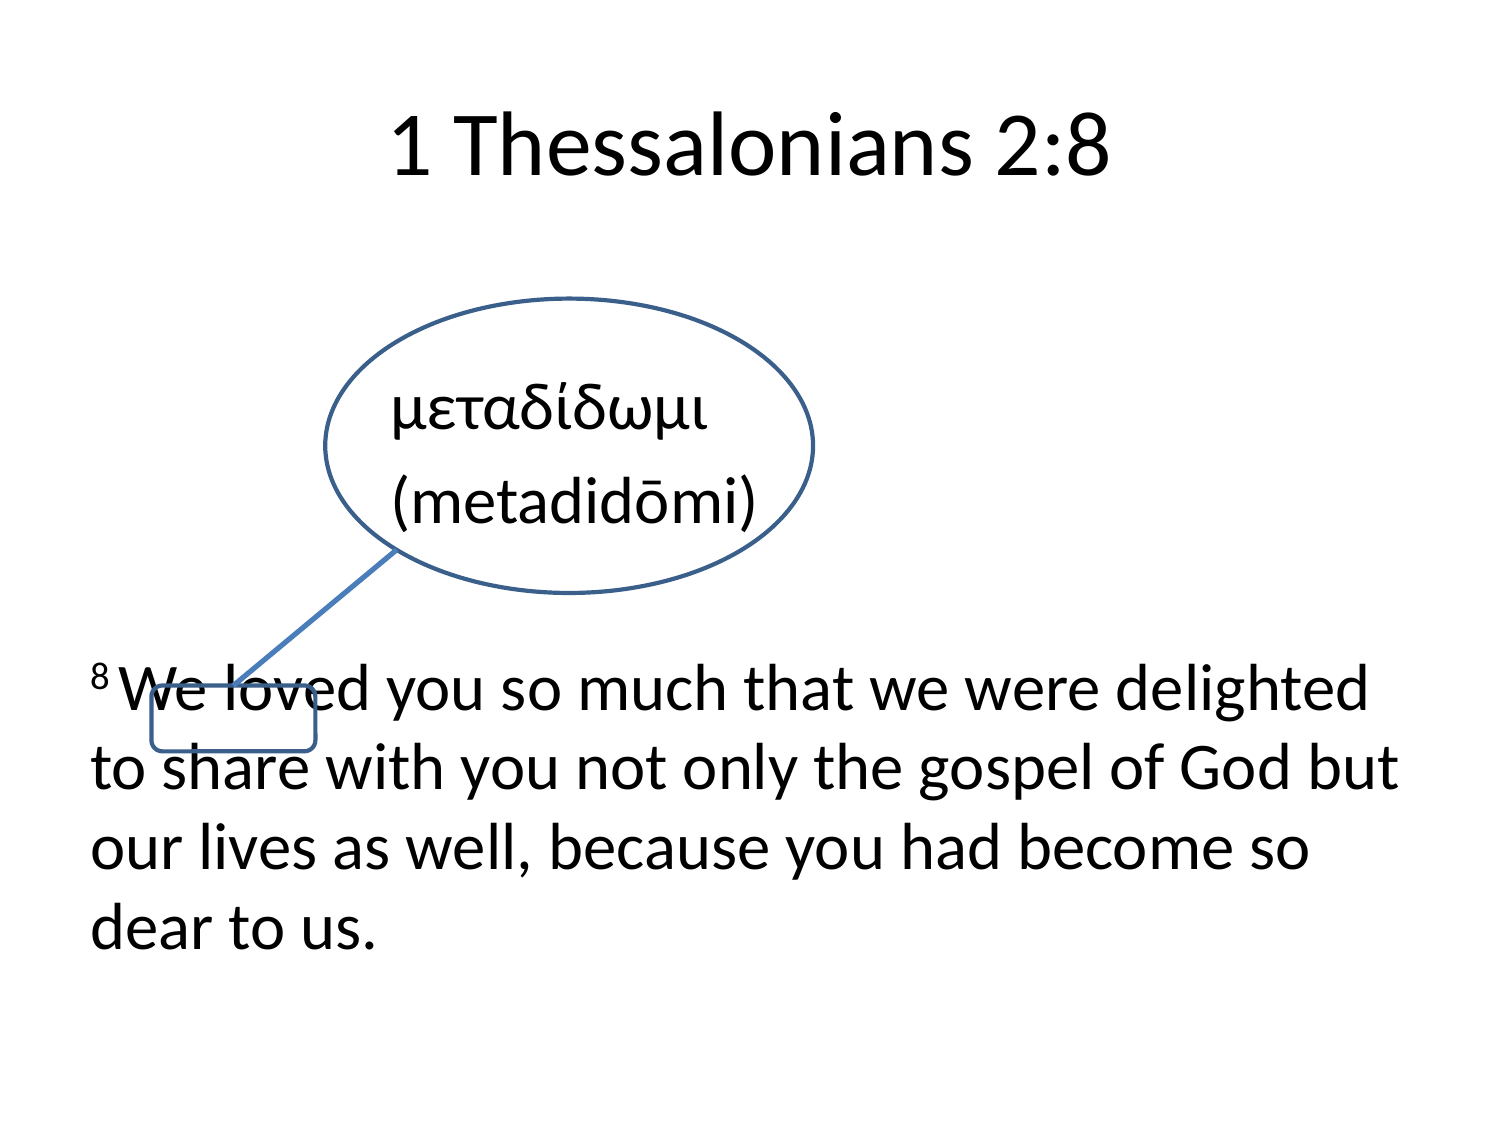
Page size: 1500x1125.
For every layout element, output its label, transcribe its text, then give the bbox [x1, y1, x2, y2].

title 1 Thessalonians 2:8 [75, 45, 1425, 233]
text_box [323, 296, 816, 596]
text_box [149, 683, 318, 754]
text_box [233, 549, 397, 686]
list μεταδίδωμι (metadidōmi) 8 We loved you so much that we were delighted to share with you not only the gospel of God but our lives as well, because you had become so dear to us. [75, 262, 1425, 1005]
